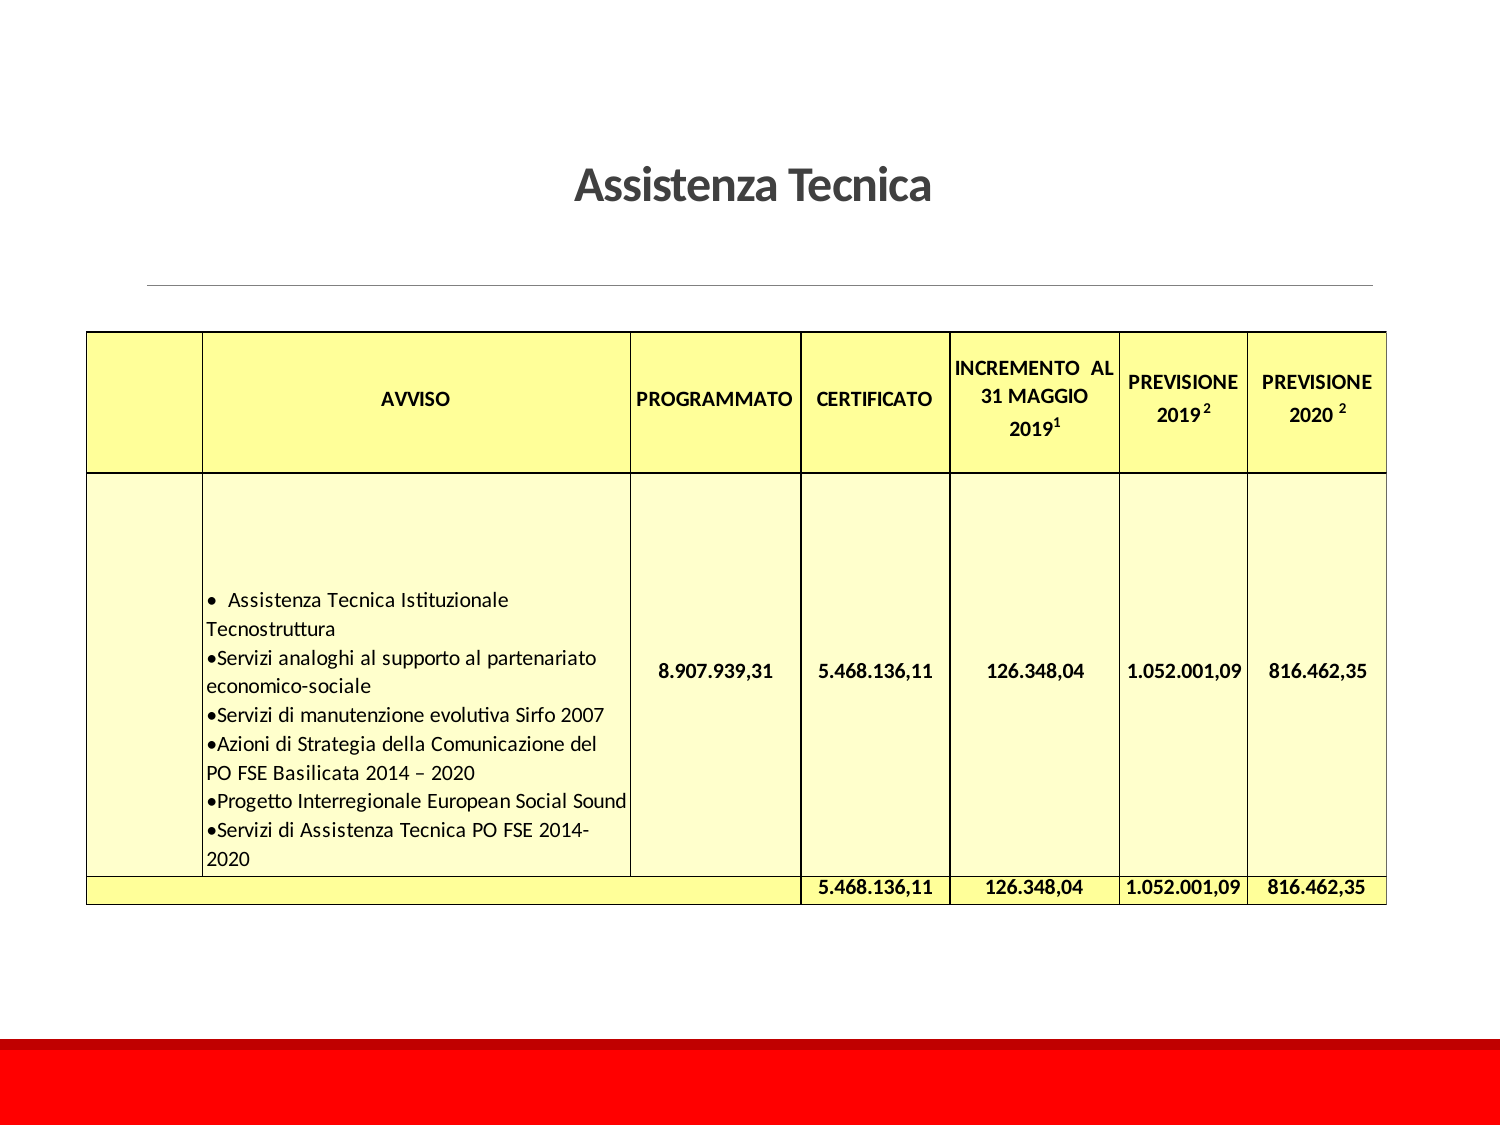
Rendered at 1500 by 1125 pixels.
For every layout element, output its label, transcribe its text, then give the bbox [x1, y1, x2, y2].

title Assistenza Tecnica [135, 47, 1373, 219]
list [85, 330, 1389, 907]
